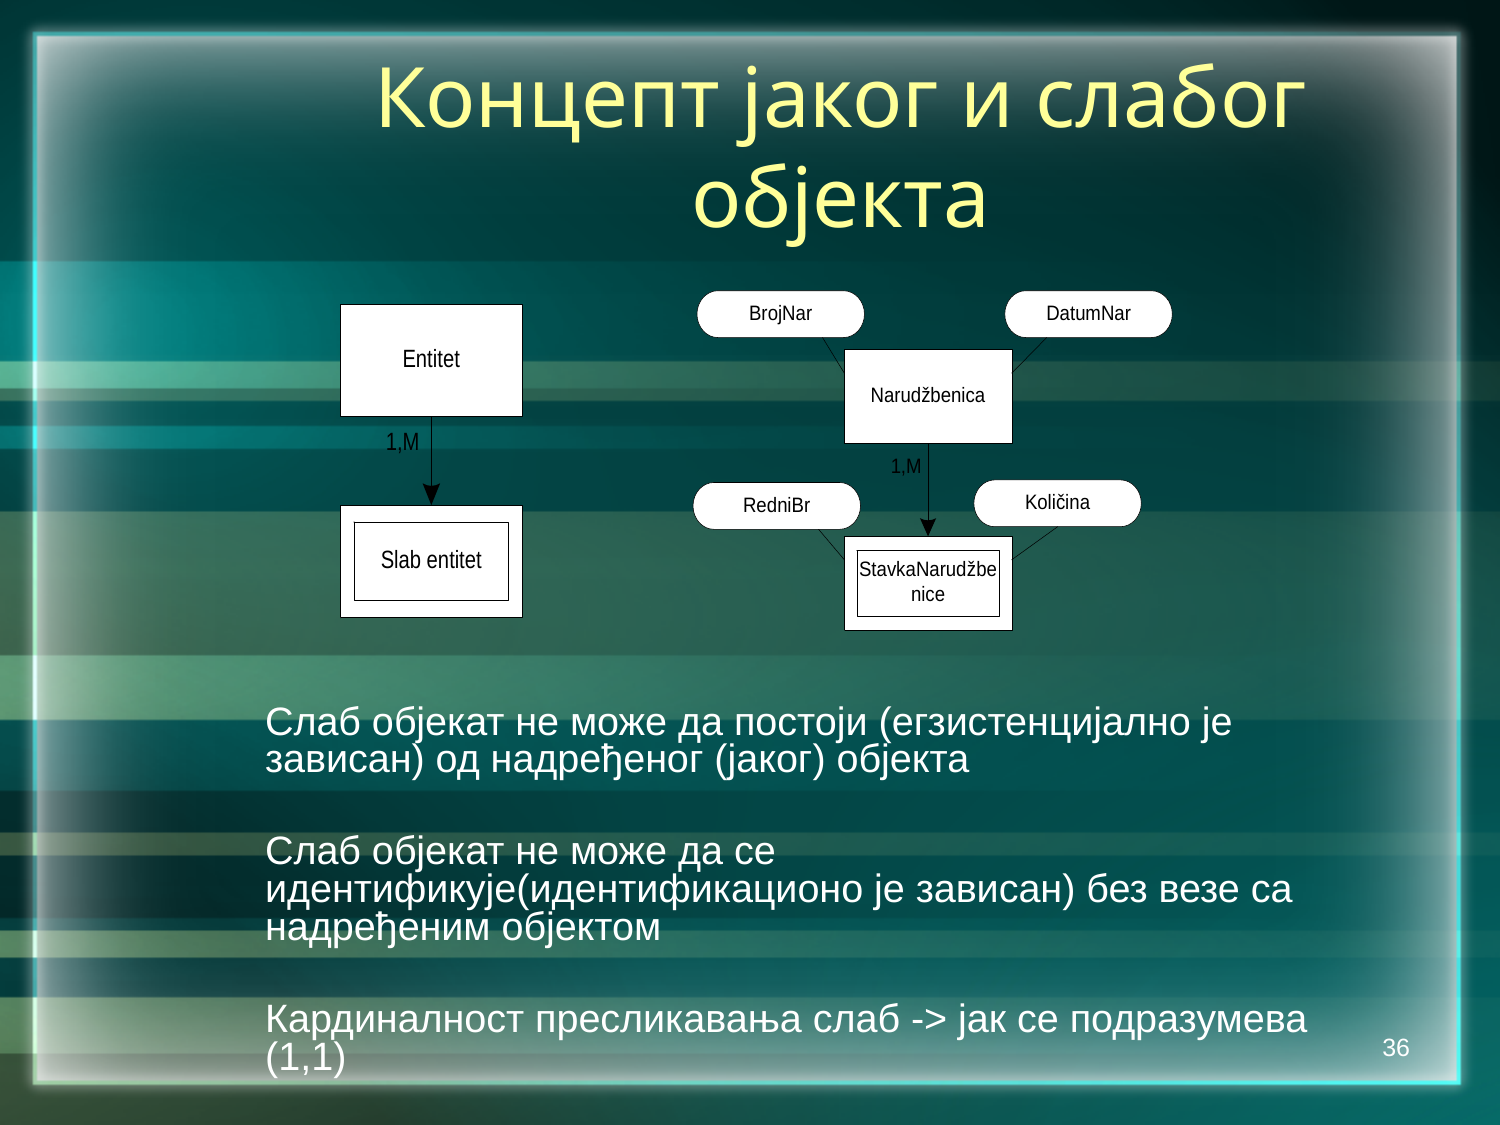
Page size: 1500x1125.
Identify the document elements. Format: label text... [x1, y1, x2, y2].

list Слаб објекат не може да постоји (егзистенцијално је зависан) од надређеног (јаког) објекта Слаб објекат не може да се идентификује(идентификационо је зависан) без везе са надређеним објектом Кардиналност пресликавања слаб -> јак се подразумева (1,1) [193, 696, 1363, 953]
text_box 36 [1074, 1024, 1425, 1088]
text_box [689, 287, 1176, 634]
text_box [336, 299, 526, 622]
picture [0, 0, 1500, 1125]
title Концепт јаког и слабог објекта [319, 60, 1363, 227]
